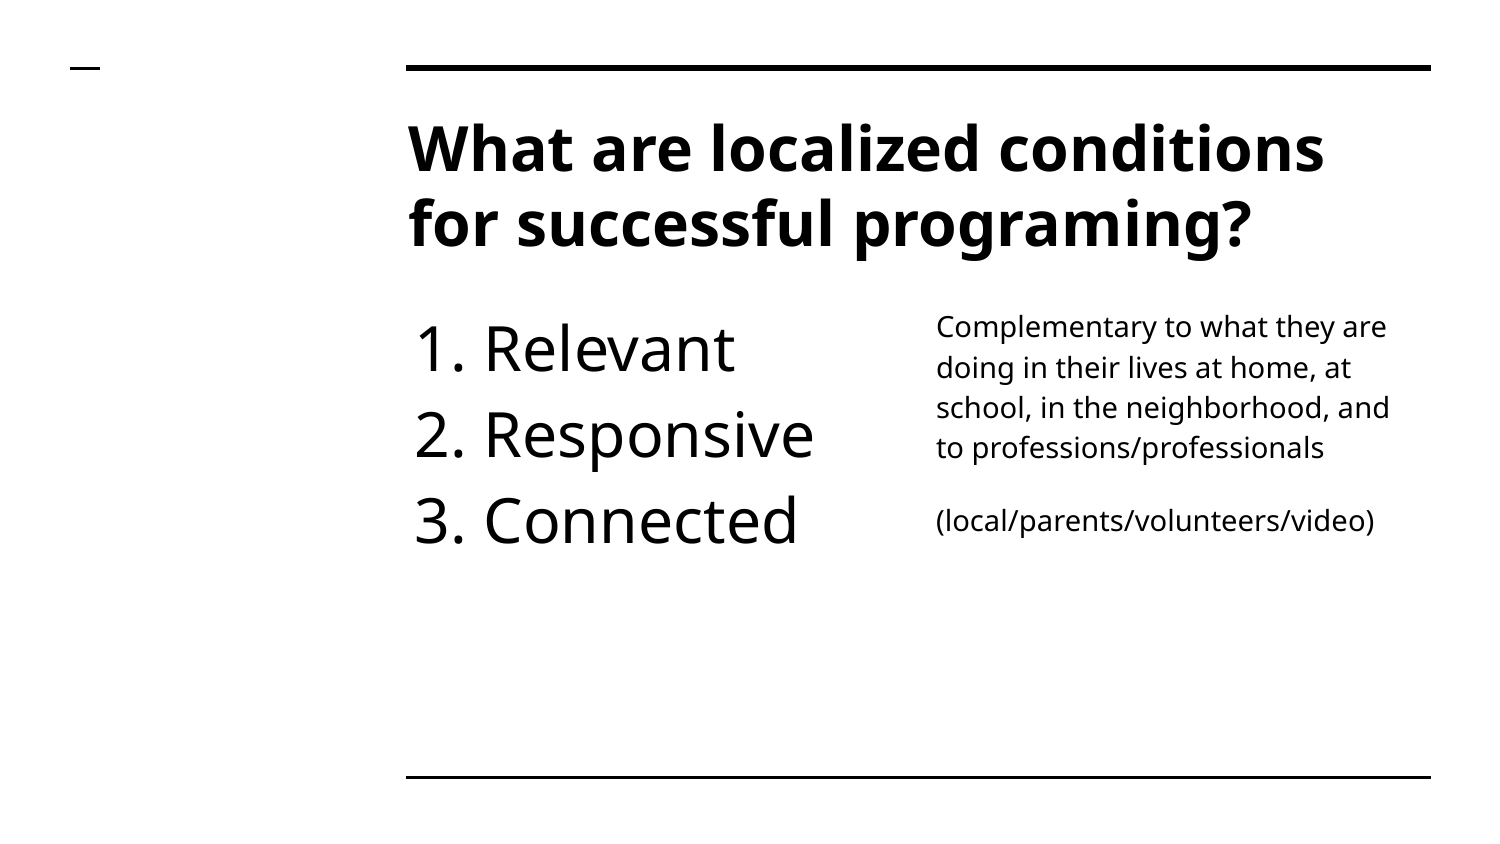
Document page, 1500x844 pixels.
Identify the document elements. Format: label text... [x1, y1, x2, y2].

title What are localized conditions for successful programing? [393, 94, 1431, 199]
list Complementary to what they are doing in their lives at home, at school, in the neighborhood, and to professions/professionals (local/parents/volunteers/video) [921, 288, 1425, 647]
list Relevant Responsive Connected [393, 282, 898, 776]
